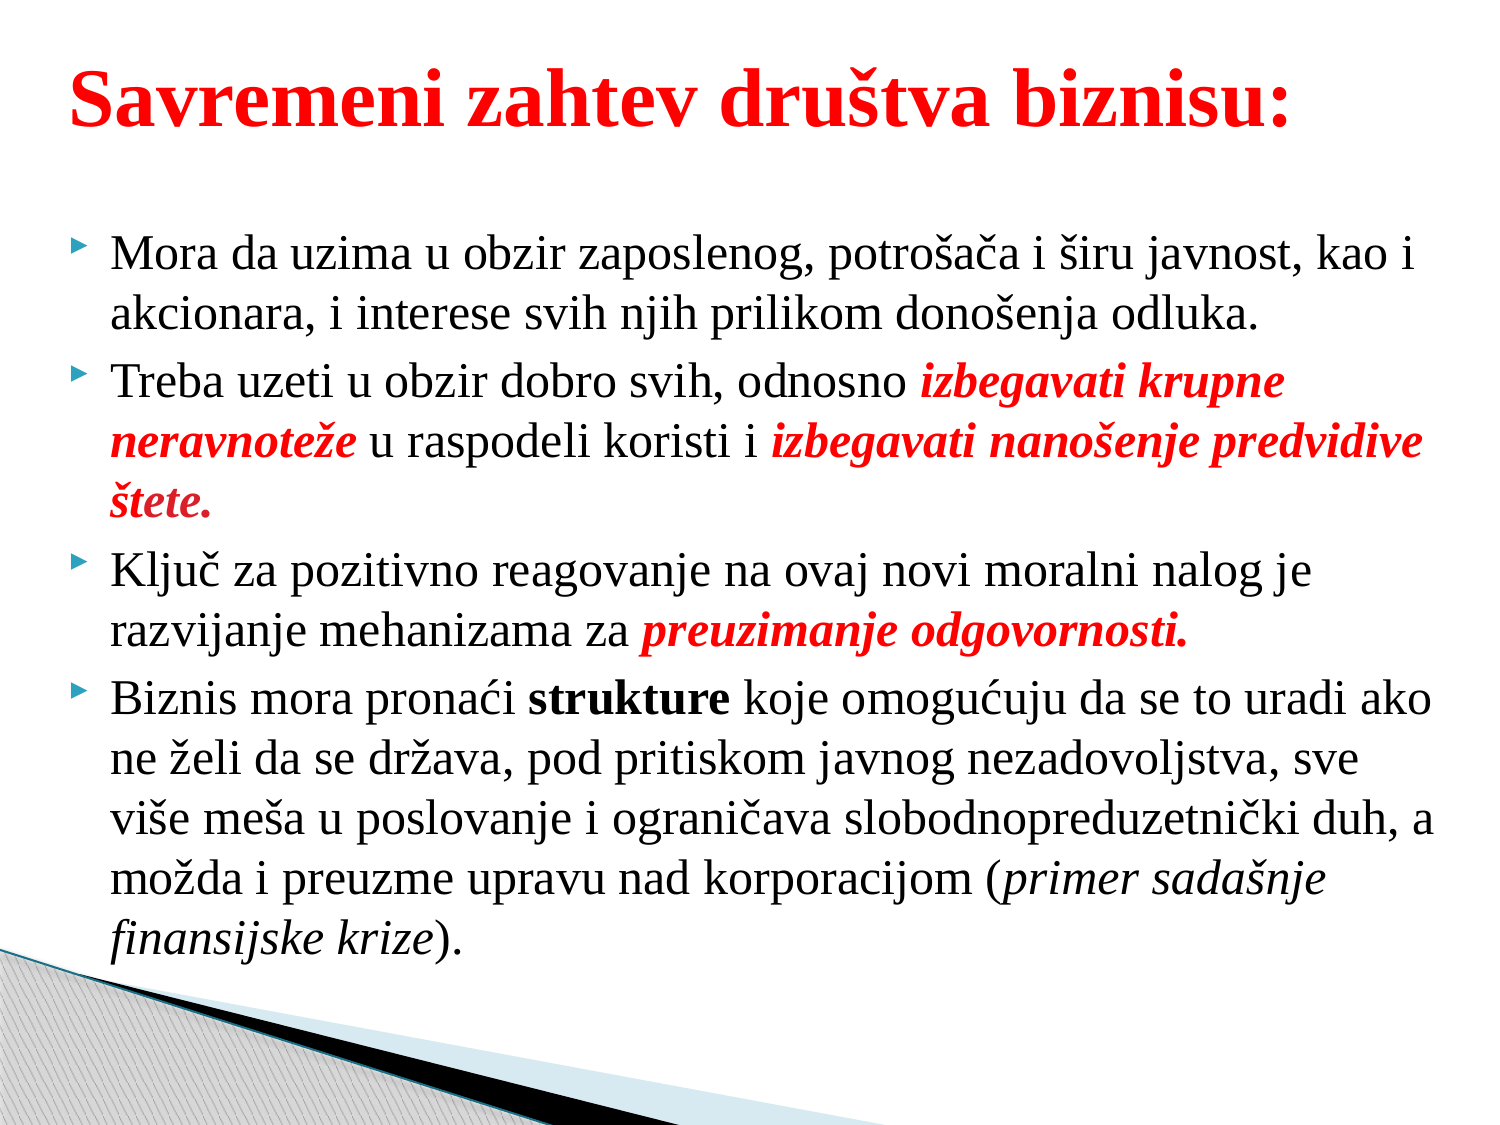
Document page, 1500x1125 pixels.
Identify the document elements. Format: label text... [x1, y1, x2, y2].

list Savremeni zahtev društva biznisu: Mora da uzima u obzir zaposlenog, potrošača i širu javnost, kao i akcionara, i interese svih njih prilikom donošenja odluka. Treba uzeti u obzir dobro svih, odnosno izbegavati krupne neravnoteže u raspodeli koristi i izbegavati nanošenje predvidive štete. Ključ za pozitivno reagovanje na ovaj novi moralni nalog je razvijanje mehanizama za preuzimanje odgovornosti. Biznis mora pronaći strukture koje omogućuju da se to uradi ako ne želi da se država, pod pritiskom javnog nezadovoljstva, sve više meša u poslovanje i ograničava slobodnopreduzetnički duh, a možda i preuzme upravu nad korporacijom (primer sadašnje finansijske krize). [34, 34, 1466, 1006]
